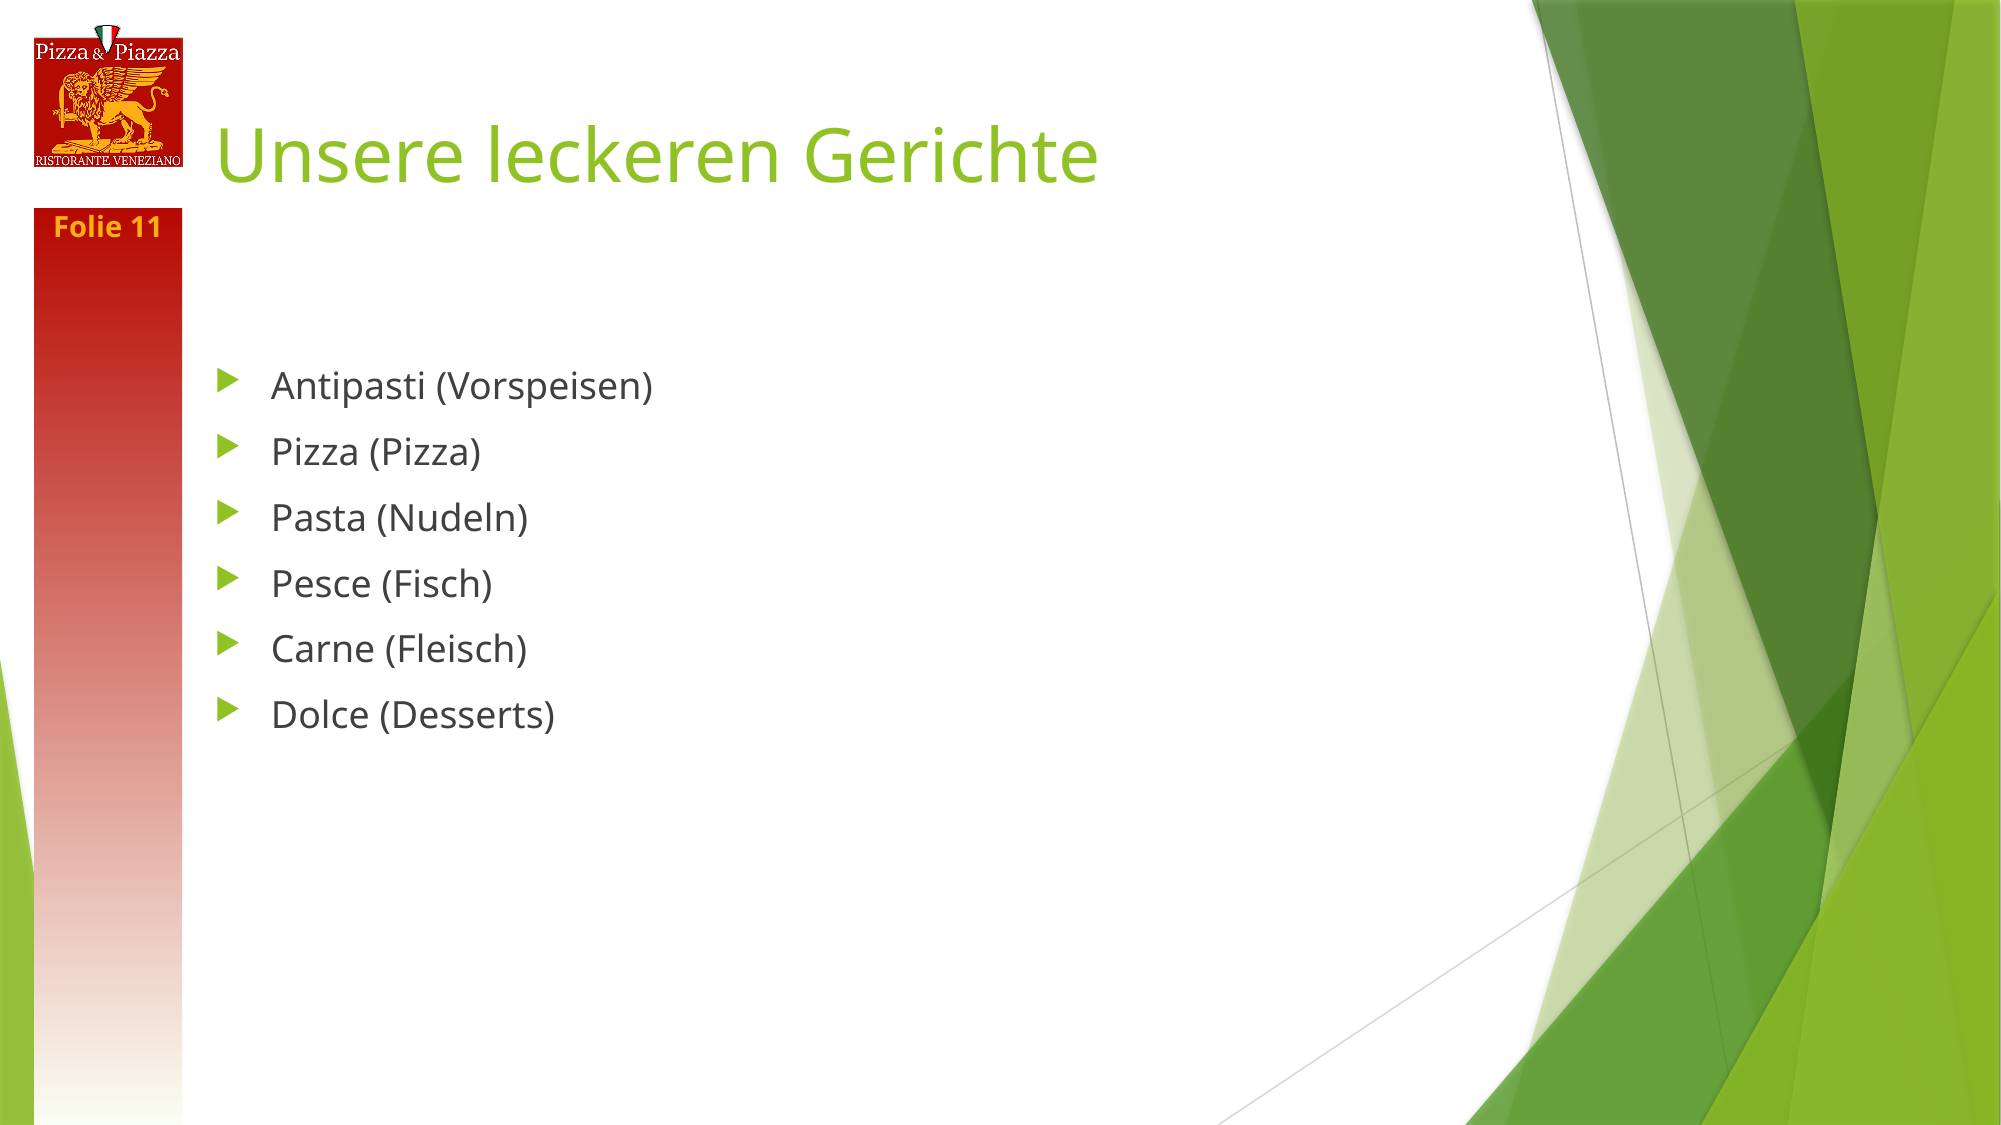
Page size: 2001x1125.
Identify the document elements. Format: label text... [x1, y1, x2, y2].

picture [34, 25, 183, 167]
title Unsere leckeren Gerichte [199, 99, 1522, 317]
list Antipasti (Vorspeisen) Pizza (Pizza) Pasta (Nudeln) Pesce (Fisch) Carne (Fleisch) Dolce (Desserts) [199, 354, 1522, 992]
